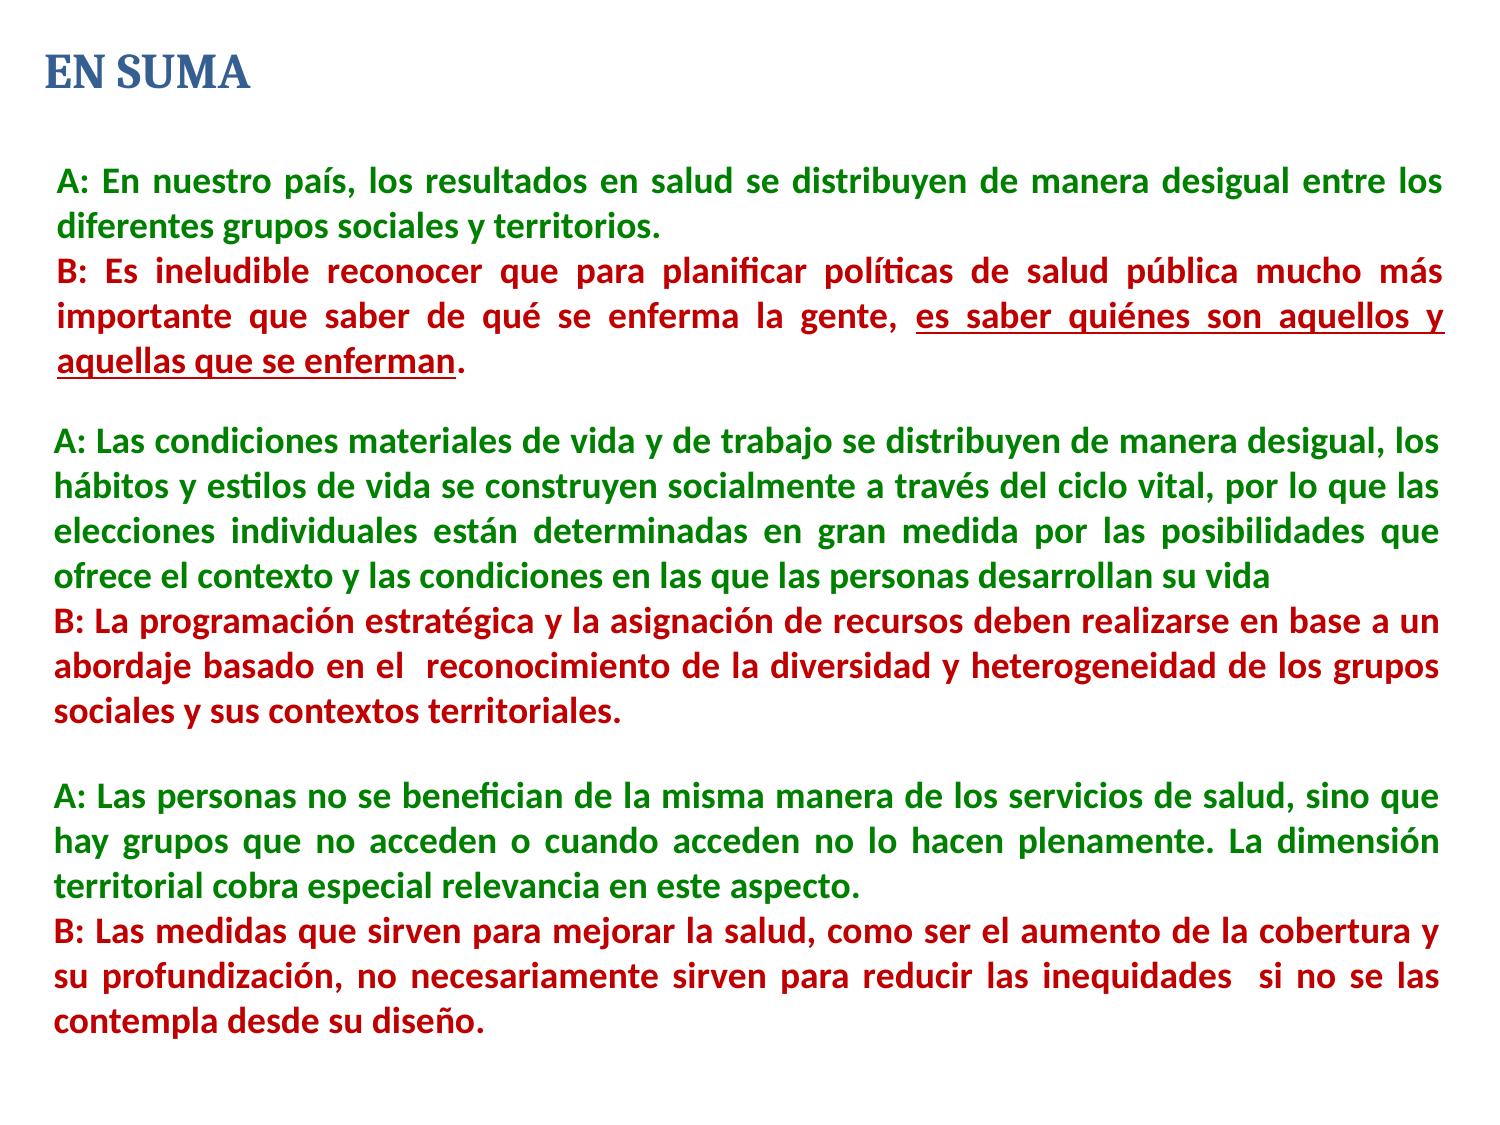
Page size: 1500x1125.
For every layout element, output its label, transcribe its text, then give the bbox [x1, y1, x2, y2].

text_box A: Las personas no se benefician de la misma manera de los servicios de salud, sino que hay grupos que no acceden o cuando acceden no lo hacen plenamente. La dimensión territorial cobra especial relevancia en este aspecto. B: Las medidas que sirven para mejorar la salud, como ser el aumento de la cobertura y su profundización, no necesariamente sirven para reducir las inequidades si no se las contempla desde su diseño. [38, 763, 1457, 1049]
text_box A: Las condiciones materiales de vida y de trabajo se distribuyen de manera desigual, los hábitos y estilos de vida se construyen socialmente a través del ciclo vital, por lo que las elecciones individuales están determinadas en gran medida por las posibilidades que ofrece el contexto y las condiciones en las que las personas desarrollan su vida B: La programación estratégica y la asignación de recursos deben realizarse en base a un abordaje basado en el reconocimiento de la diversidad y heterogeneidad de los grupos sociales y sus contextos territoriales. [38, 408, 1457, 739]
text_box A: En nuestro país, los resultados en salud se distribuyen de manera desigual entre los diferentes grupos sociales y territorios. B: Es ineludible reconocer que para planificar políticas de salud pública mucho más importante que saber de qué se enferma la gente, es saber quiénes son aquellos y aquellas que se enferman. [41, 148, 1460, 389]
text_box EN SUMA [29, 30, 1447, 106]
